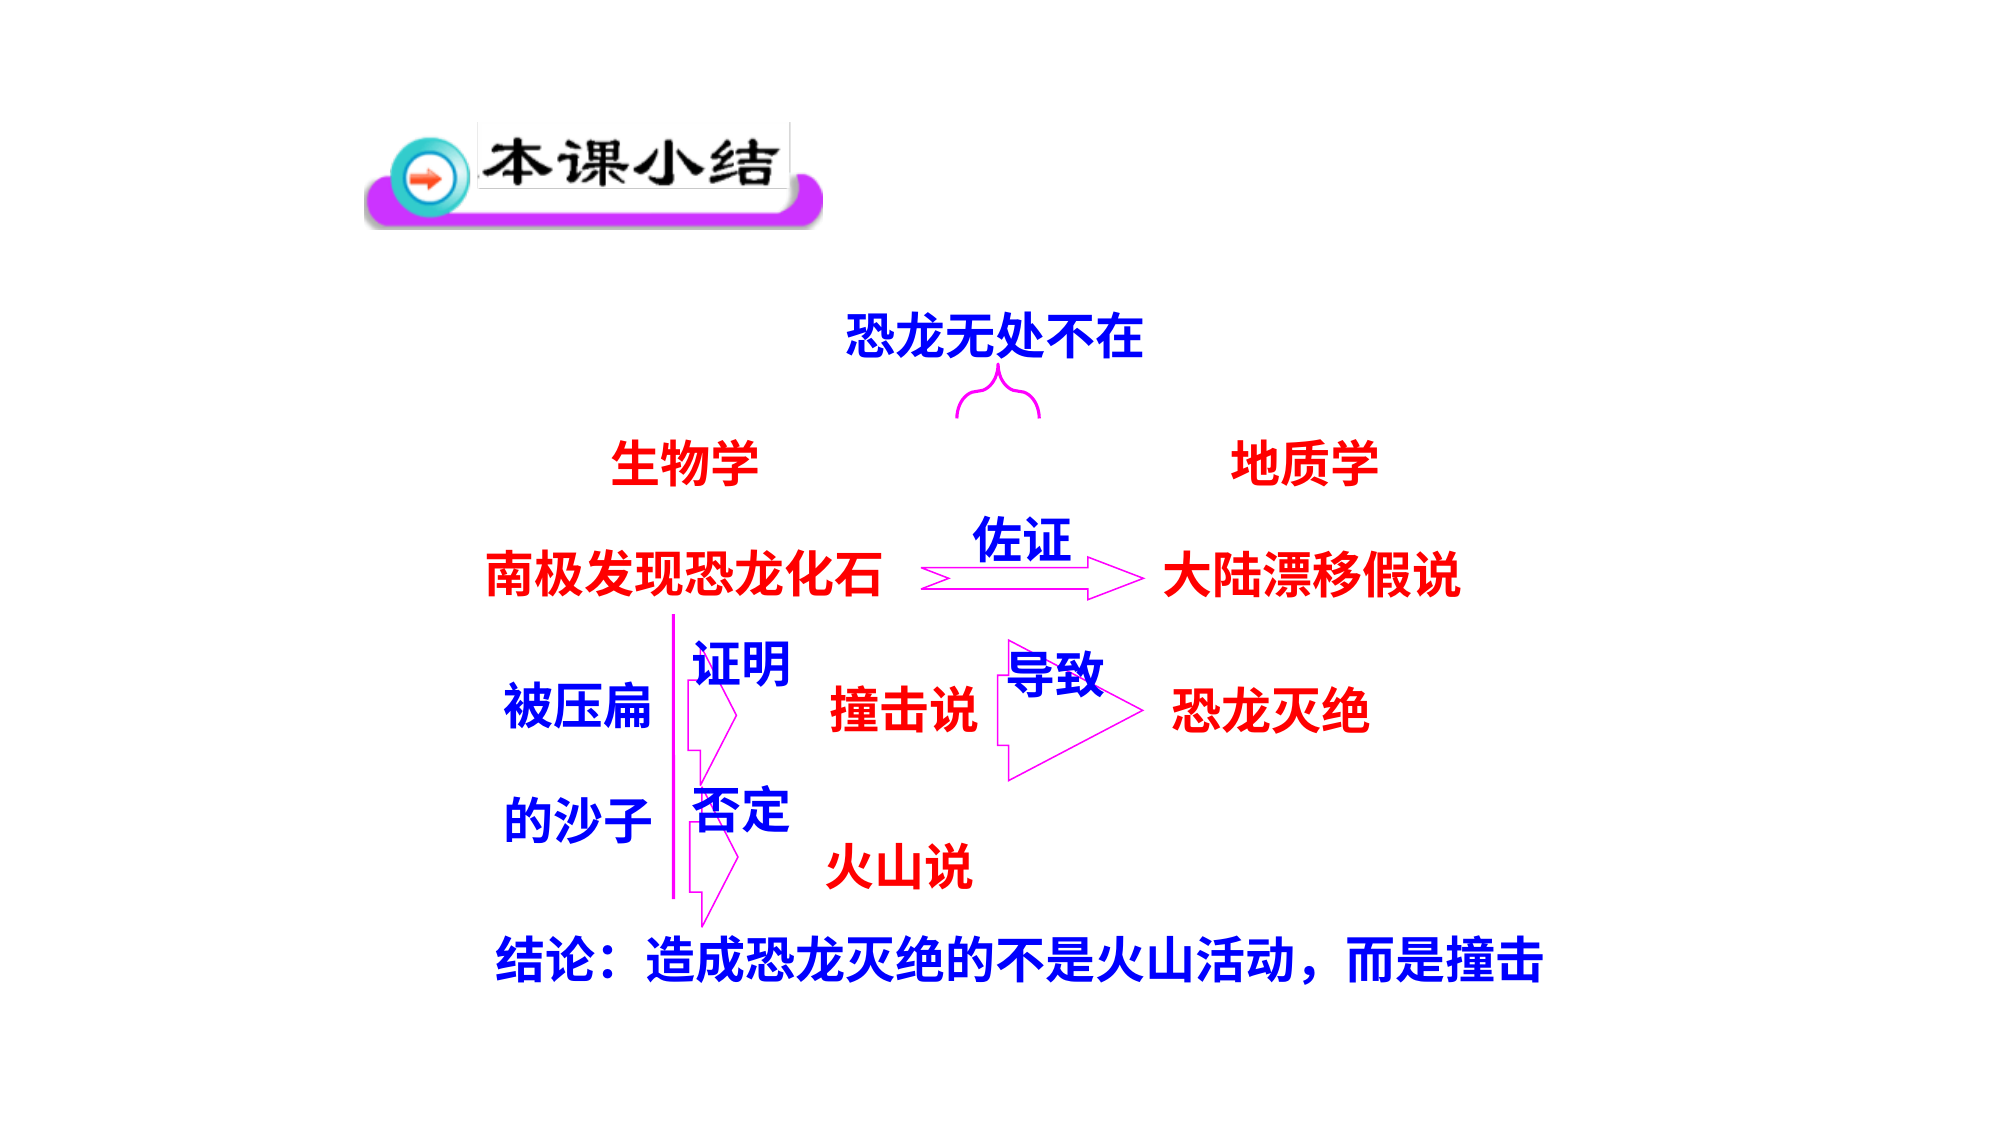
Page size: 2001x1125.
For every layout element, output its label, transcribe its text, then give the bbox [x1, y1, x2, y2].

text_box 撞击说 [814, 641, 997, 746]
text_box 证明 [676, 594, 846, 700]
text_box 地质学 [1216, 395, 1443, 501]
text_box [688, 700, 737, 740]
text_box [997, 699, 1143, 781]
text_box 大陆漂移假说 [1147, 506, 1513, 612]
text_box 恐龙灭绝 [1156, 641, 1451, 747]
picture [363, 122, 823, 230]
text_box 生物学 [595, 395, 816, 501]
text_box [956, 364, 1040, 419]
text_box 火山说 [809, 797, 1020, 890]
text_box 南极发现恐龙化石 [453, 505, 916, 611]
text_box 被压扁 的沙子 [484, 636, 672, 857]
text_box 结论：造成恐龙灭绝的不是火山活动，而是撞击 [480, 890, 1647, 996]
text_box 恐龙无处不在 [830, 266, 1218, 372]
text_box 否定 [676, 740, 850, 846]
text_box 导致 [990, 606, 1121, 712]
text_box [921, 557, 1144, 600]
text_box 佐证 [957, 471, 1088, 576]
text_box [689, 846, 738, 890]
